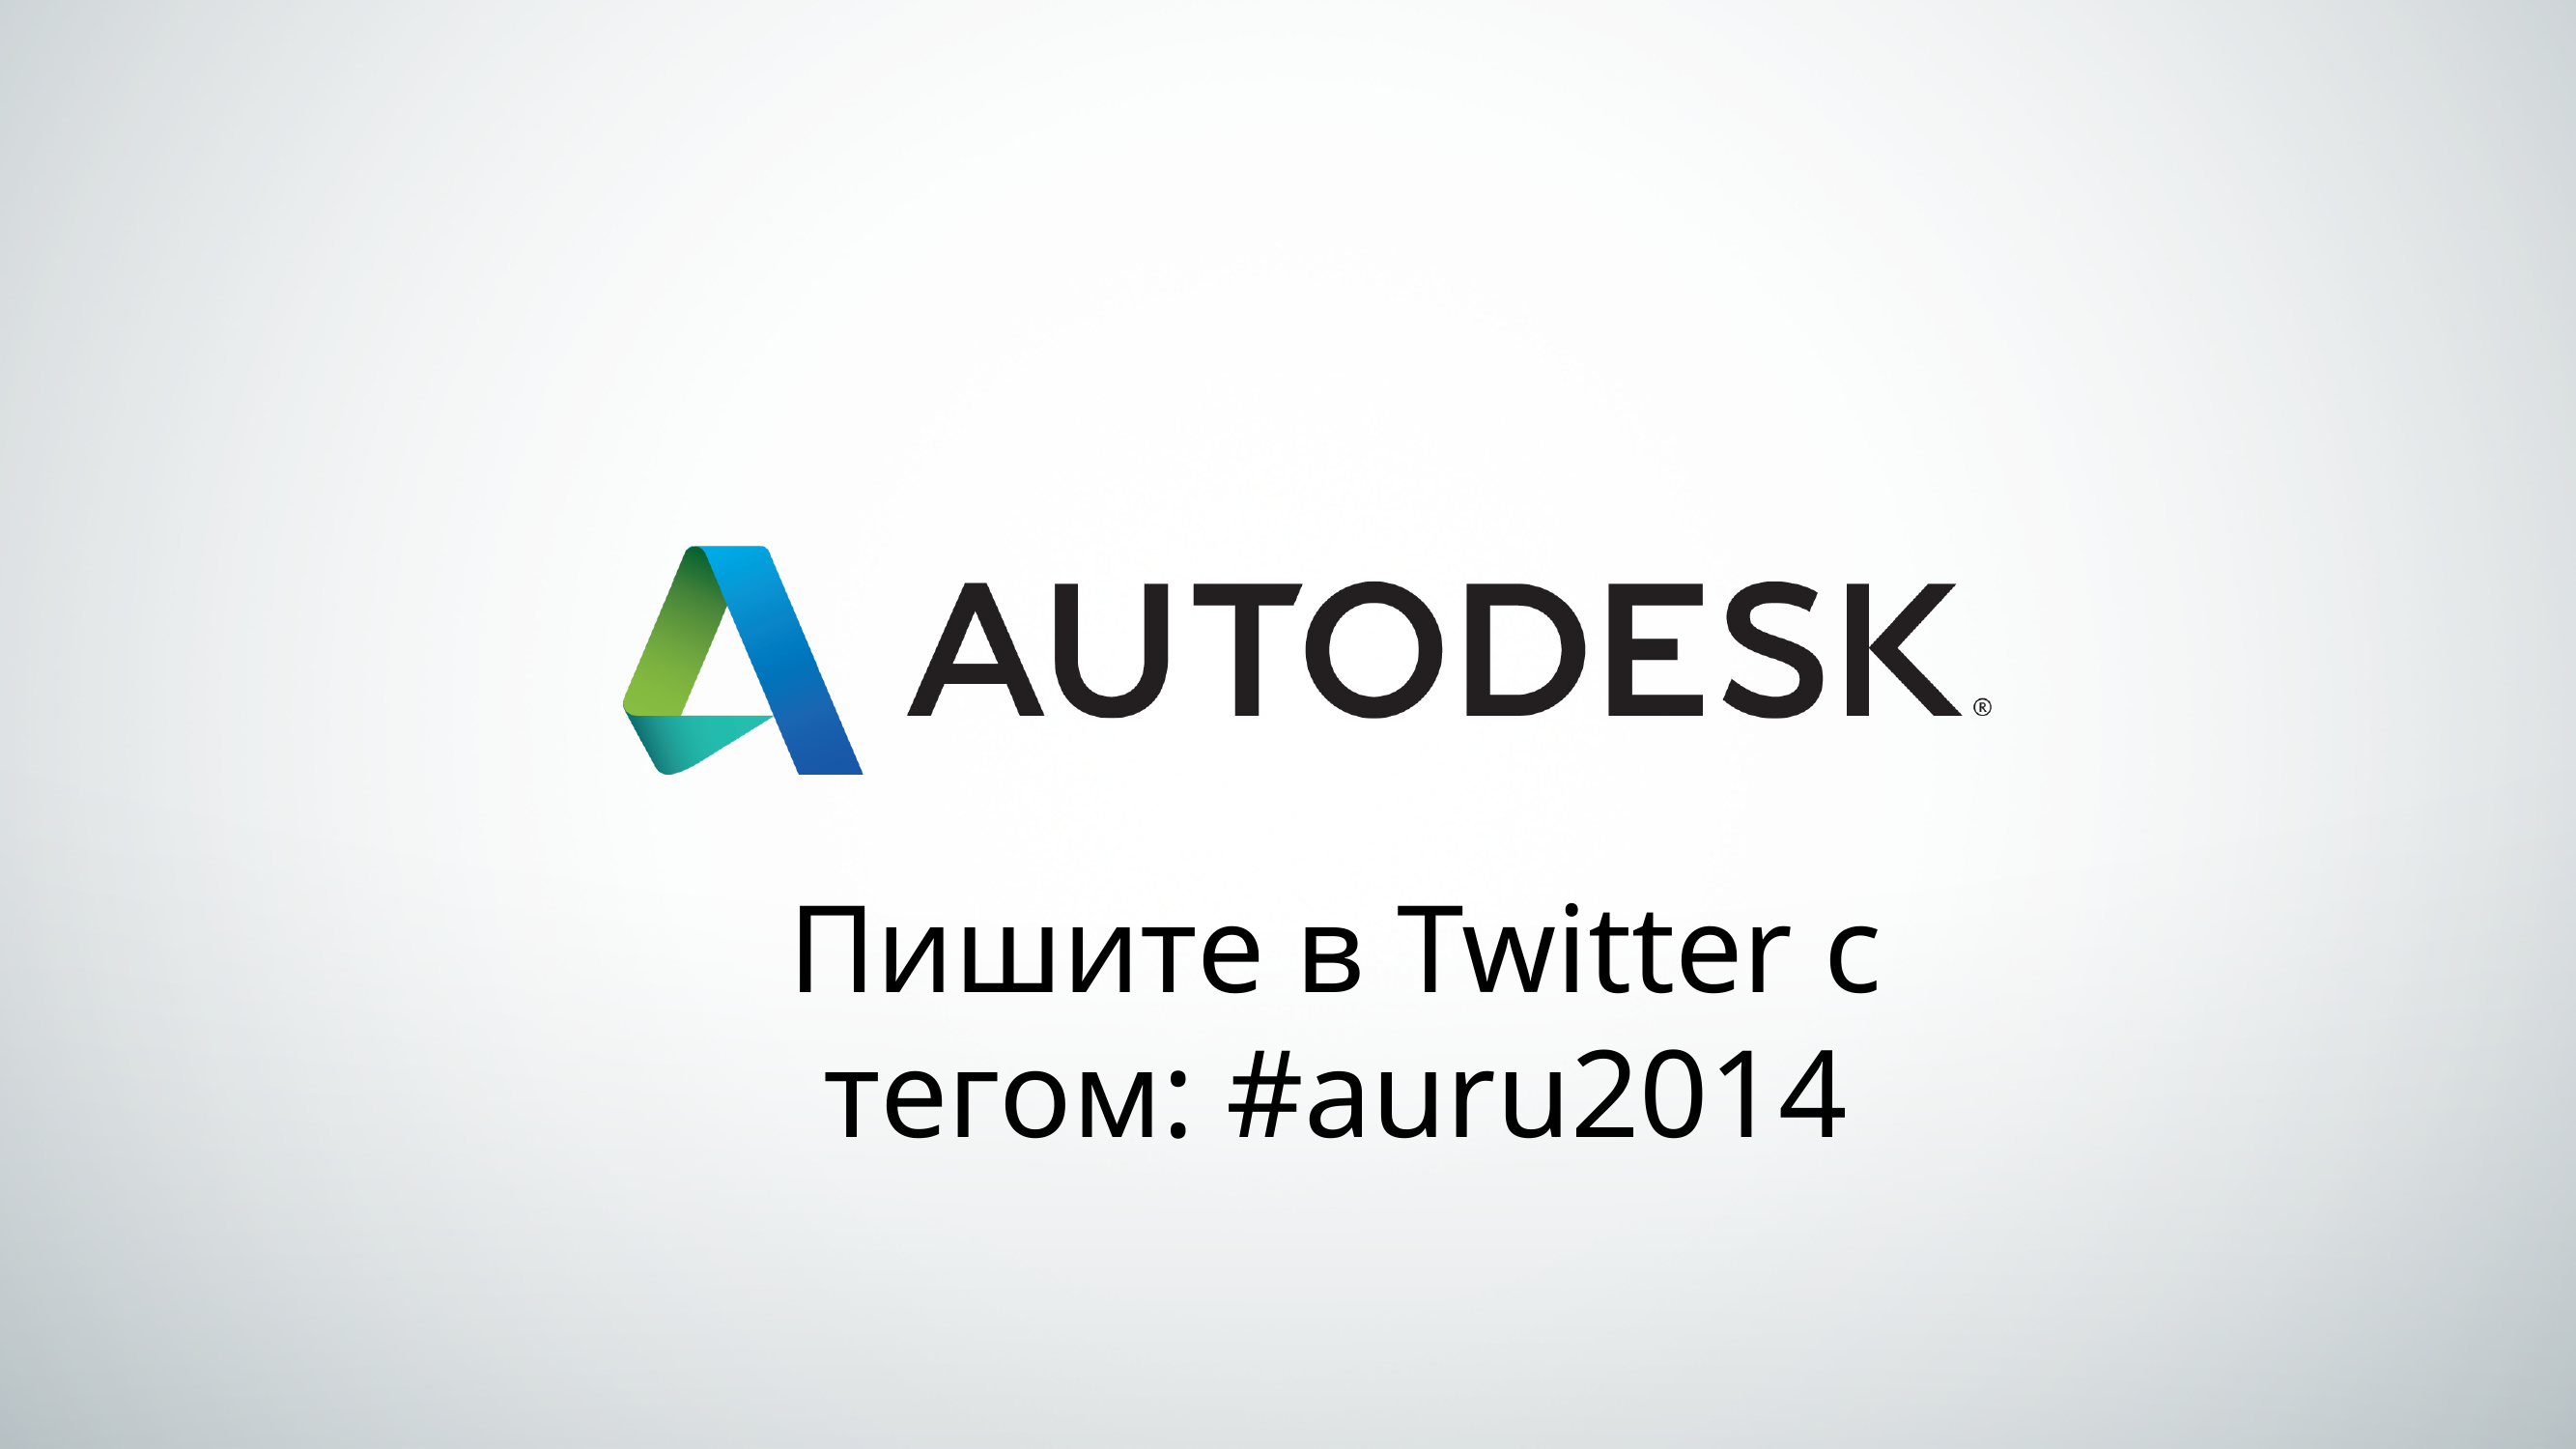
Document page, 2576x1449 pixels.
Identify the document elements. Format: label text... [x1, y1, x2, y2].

text_box Пишите в Twitter с тегом: #auru2014 [642, 871, 2028, 1163]
picture [0, 0, 2576, 1449]
